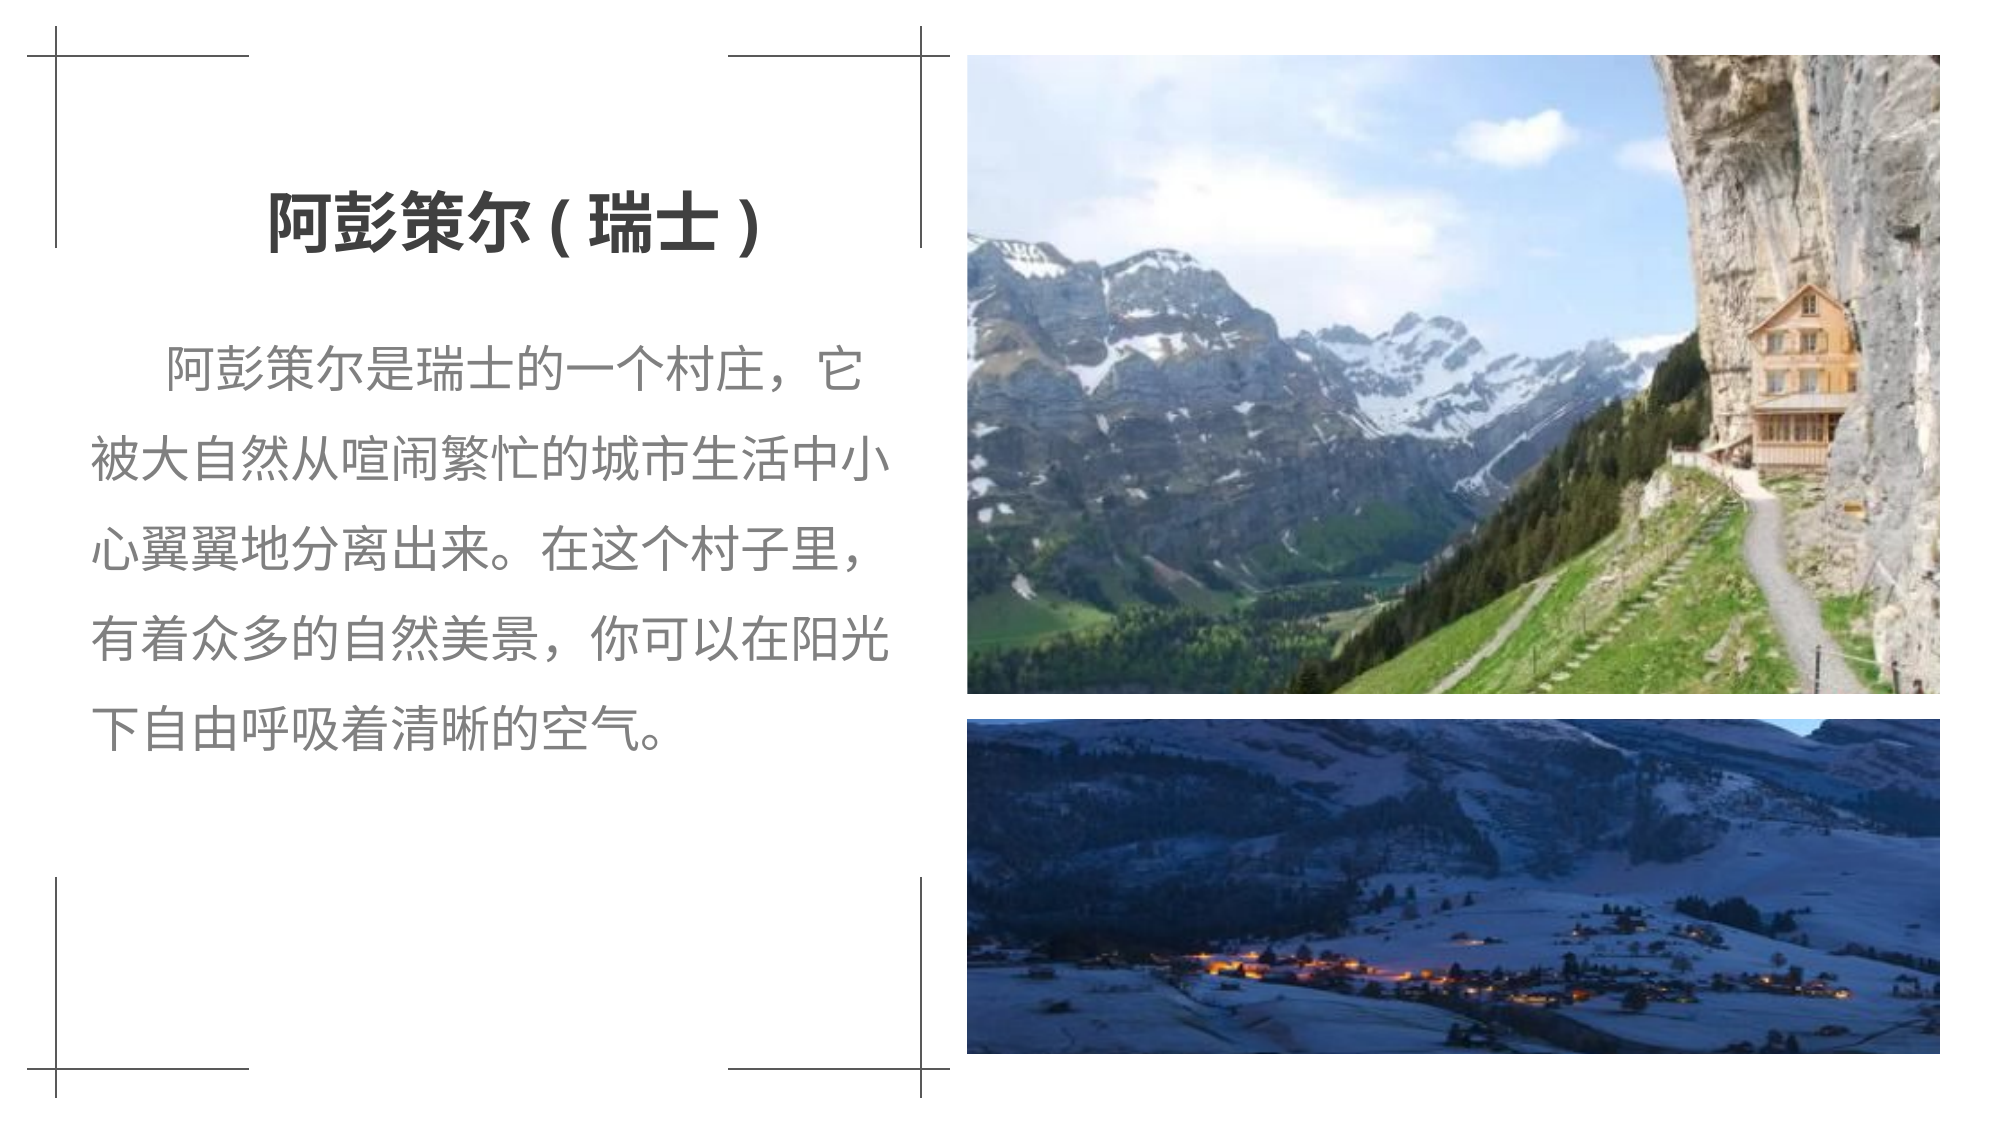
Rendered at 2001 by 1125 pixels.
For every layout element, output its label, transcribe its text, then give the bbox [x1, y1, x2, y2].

text_box 阿彭策尔是瑞士的一个村庄，它被大自然从喧闹繁忙的城市生活中小心翼翼地分离出来。在这个村子里，有着众多的自然美景，你可以在阳光下自由呼吸着清晰的空气。 [75, 300, 921, 766]
text_box 阿彭策尔(瑞士) [248, 157, 778, 269]
picture [967, 719, 1940, 1054]
picture [967, 55, 1940, 694]
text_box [728, 876, 950, 1099]
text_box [27, 26, 249, 248]
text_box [728, 26, 950, 248]
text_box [27, 876, 249, 1099]
